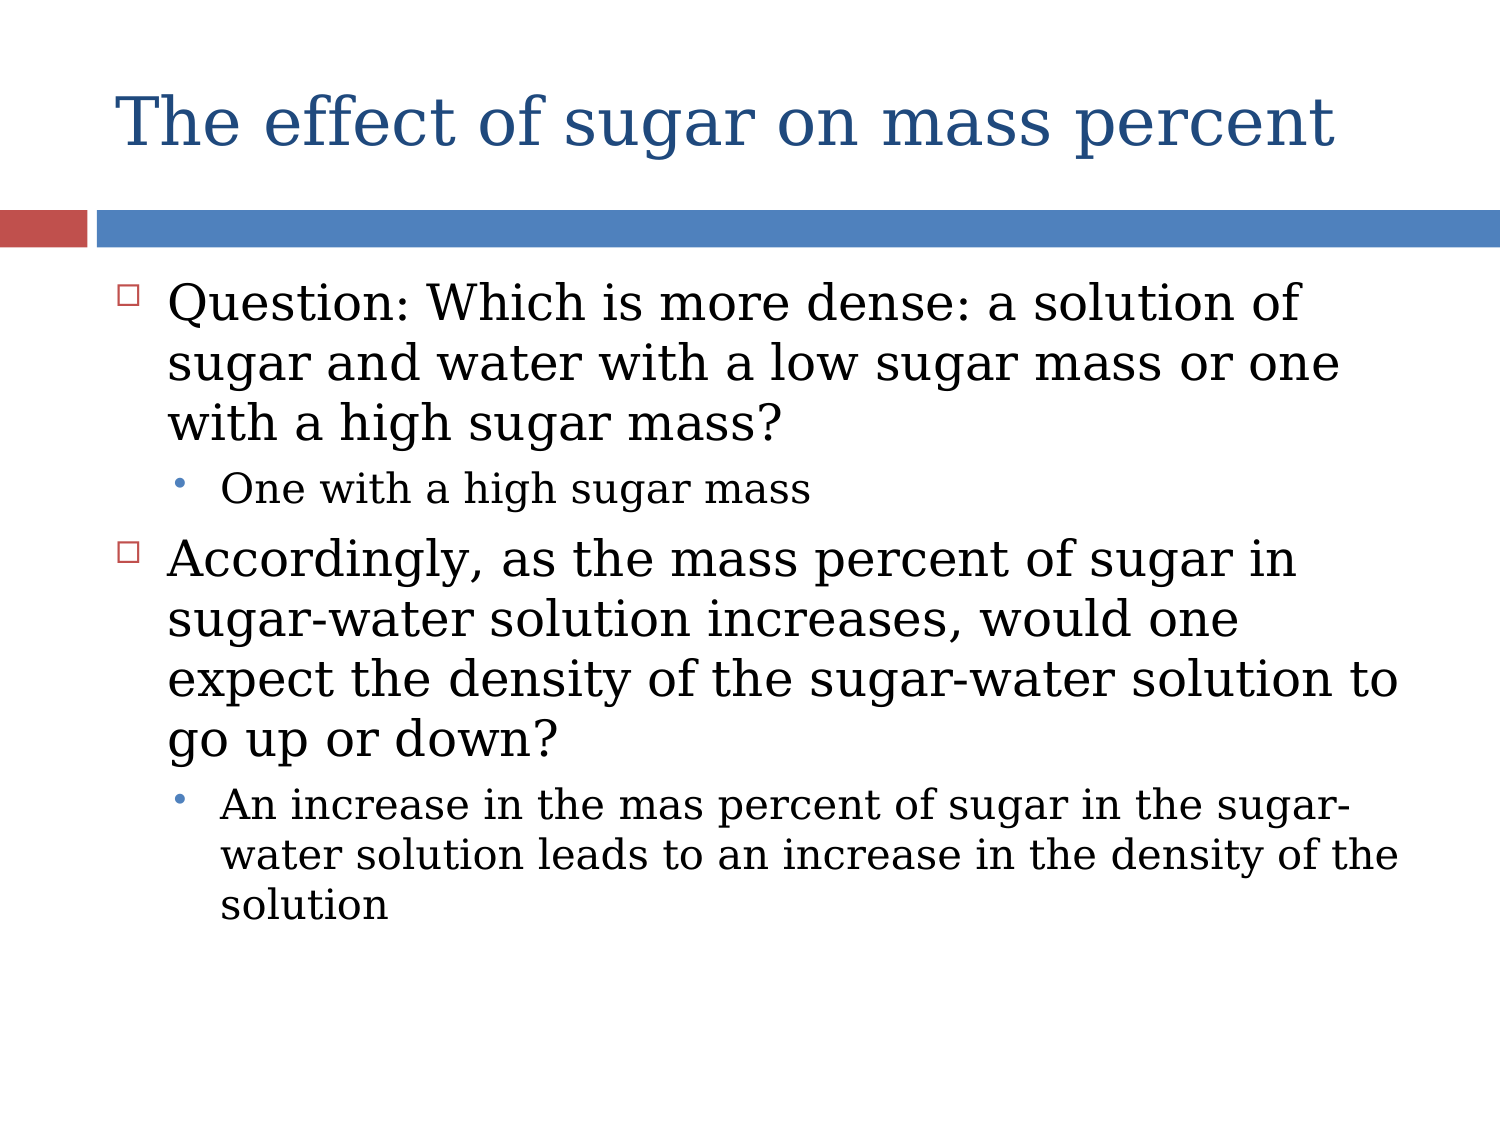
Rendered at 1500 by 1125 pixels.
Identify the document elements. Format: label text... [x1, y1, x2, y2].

list Question: Which is more dense: a solution of sugar and water with a low sugar mass or one with a high sugar mass? One with a high sugar mass Accordingly, as the mass percent of sugar in sugar-water solution increases, would one expect the density of the sugar-water solution to go up or down? An increase in the mas percent of sugar in the sugar-water solution leads to an increase in the density of the solution [100, 262, 1438, 1000]
title The effect of sugar on mass percent [100, 37, 1438, 200]
